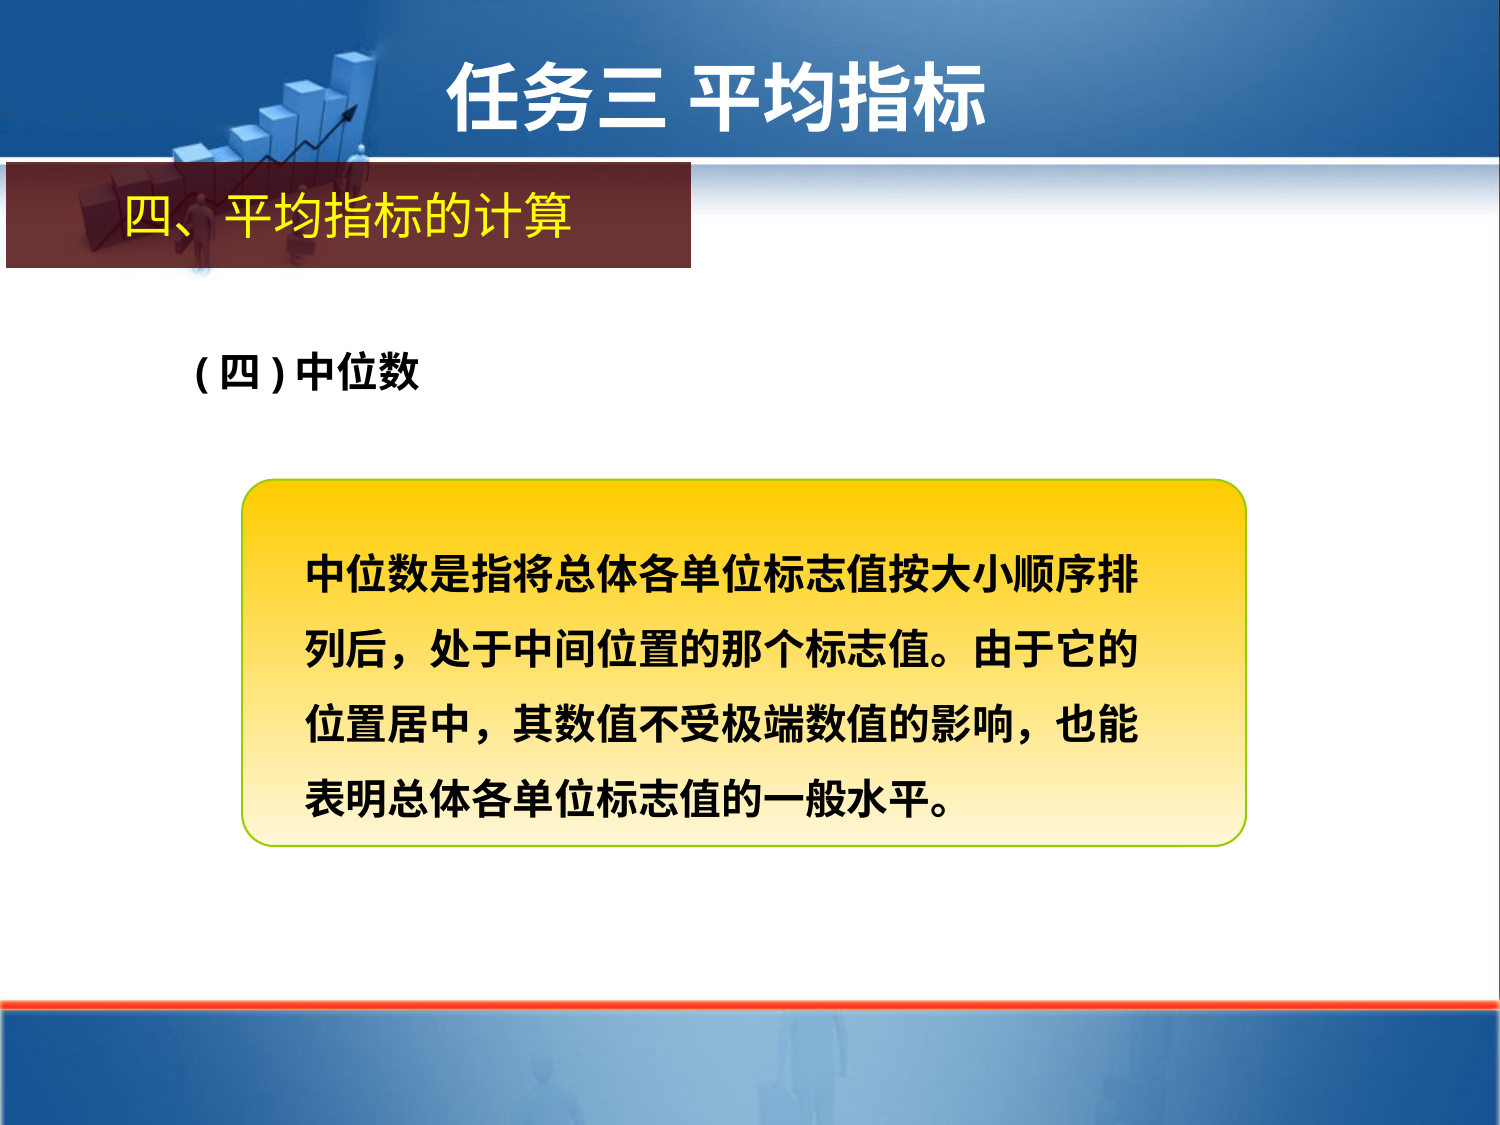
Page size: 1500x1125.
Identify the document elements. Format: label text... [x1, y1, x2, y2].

text_box 中位数是指将总体各单位标志值按大小顺序排列后，处于中间位置的那个标志值。由于它的位置居中，其数值不受极端数值的影响，也能表明总体各单位标志值的一般水平。 [289, 515, 1161, 831]
text_box (四)中位数 [180, 338, 573, 403]
text_box 任务三 平均指标 [395, 42, 1500, 148]
text_box [242, 479, 1247, 847]
text_box 四、平均指标的计算 [6, 162, 691, 268]
picture [0, 0, 1500, 1125]
